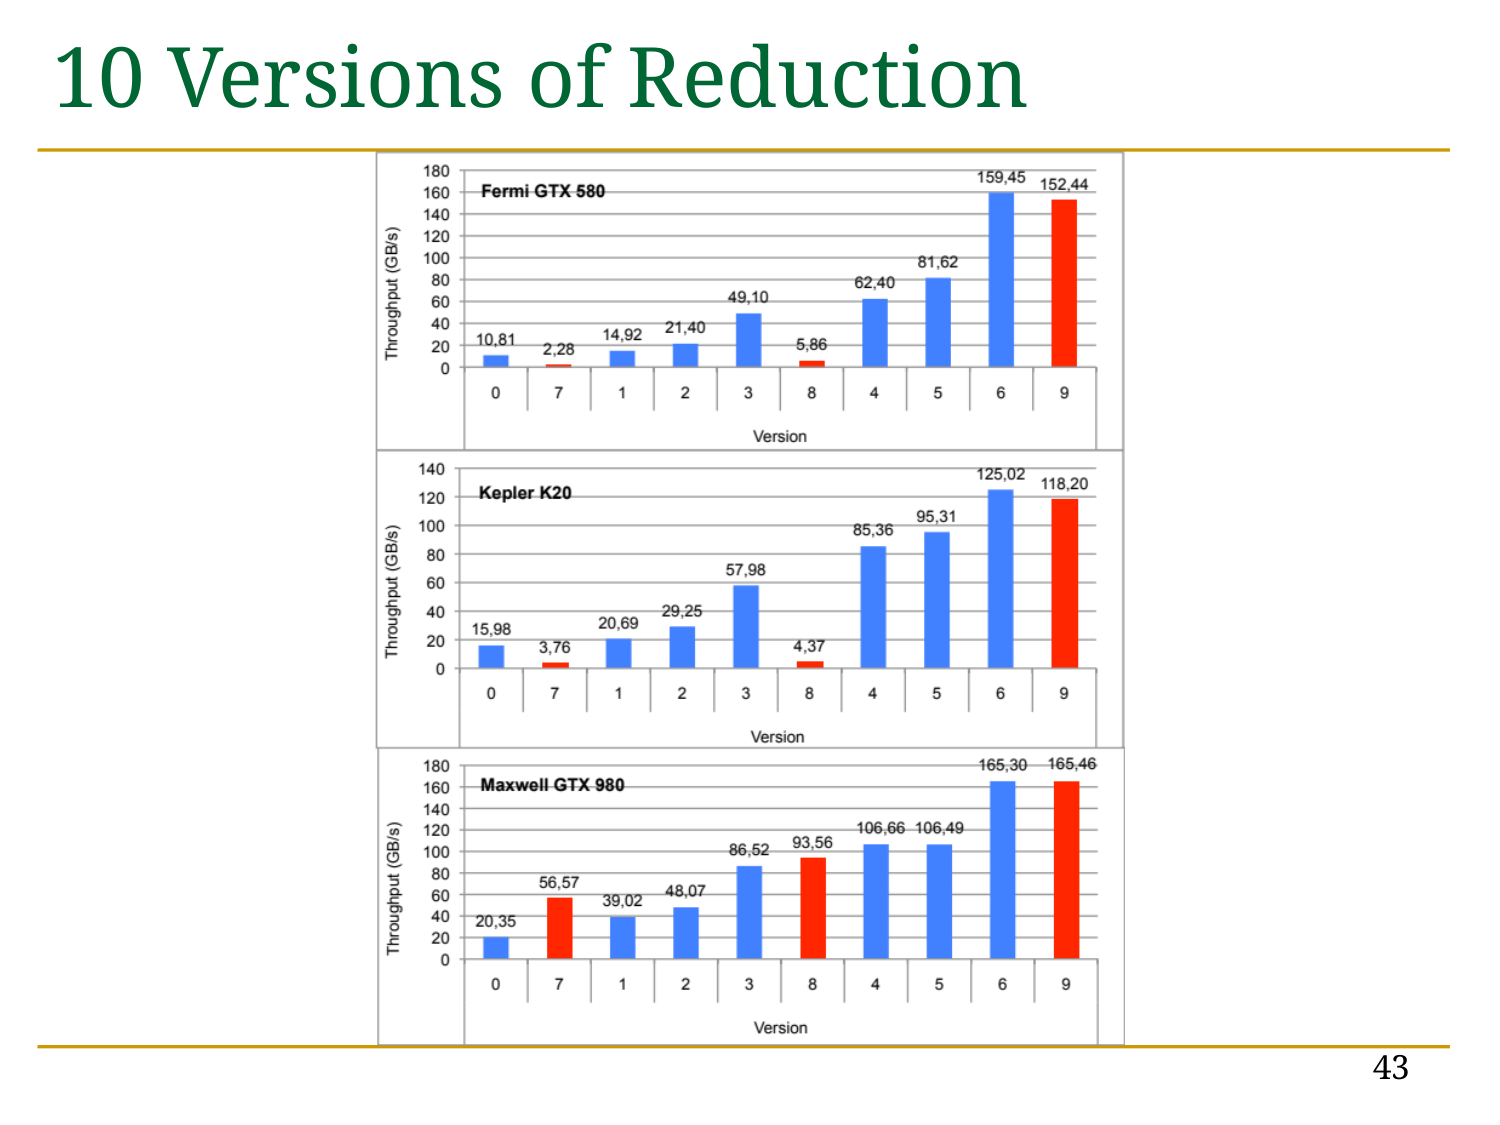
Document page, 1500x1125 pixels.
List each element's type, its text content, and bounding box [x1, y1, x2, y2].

picture [374, 150, 1126, 1046]
slide_number 43 [1074, 1023, 1426, 1100]
title 10 Versions of Reduction [37, 0, 1500, 149]
